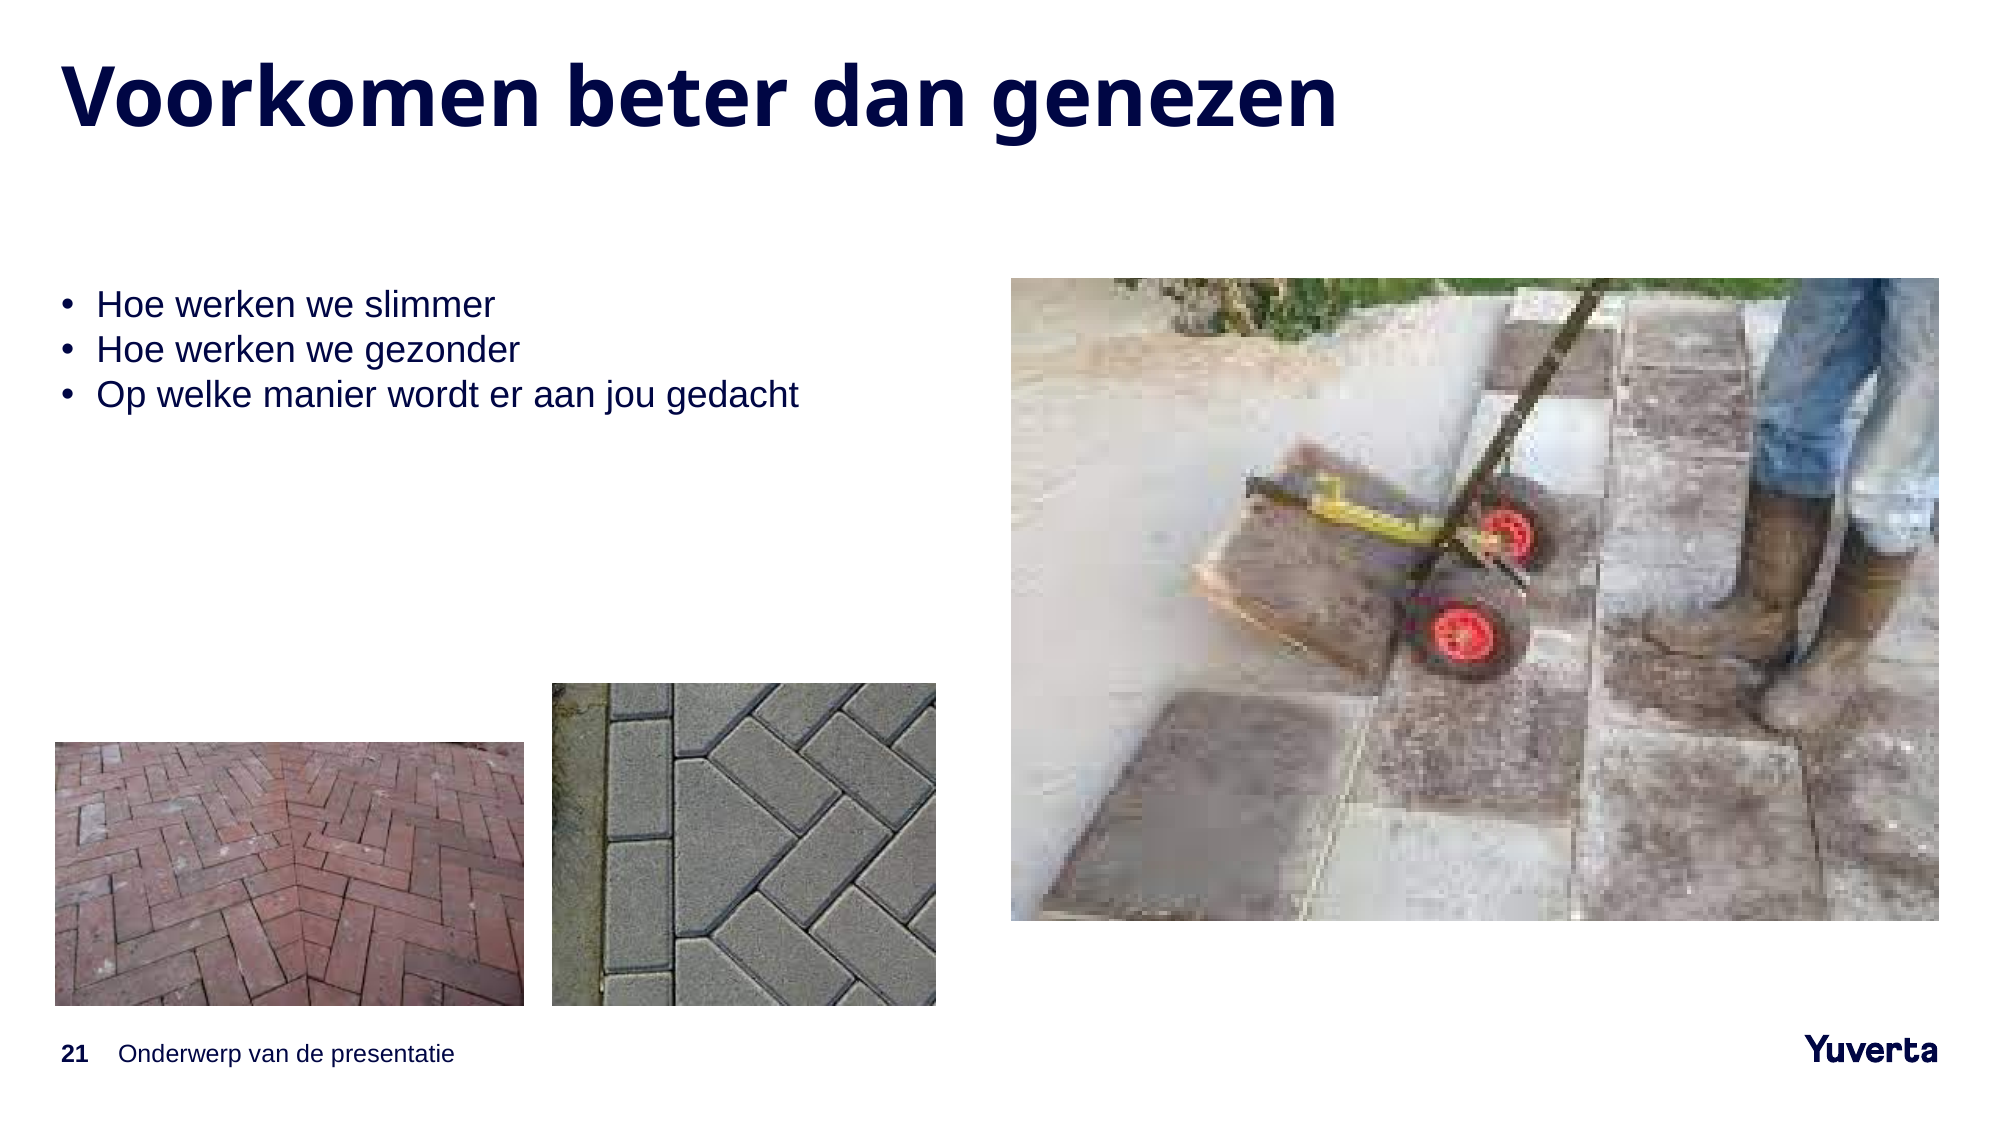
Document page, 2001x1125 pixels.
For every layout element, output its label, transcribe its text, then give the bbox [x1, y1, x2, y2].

slide_number 21 [60, 1037, 113, 1073]
footer Onderwerp van de presentatie [118, 1037, 987, 1073]
list Hoe werken we slimmer Hoe werken we gezonder Op welke manier wordt er aan jou gedacht [60, 280, 987, 1006]
title Voorkomen beter dan genezen [60, 48, 1938, 239]
picture [552, 683, 936, 1006]
picture [1011, 278, 1939, 921]
picture [55, 742, 524, 1006]
